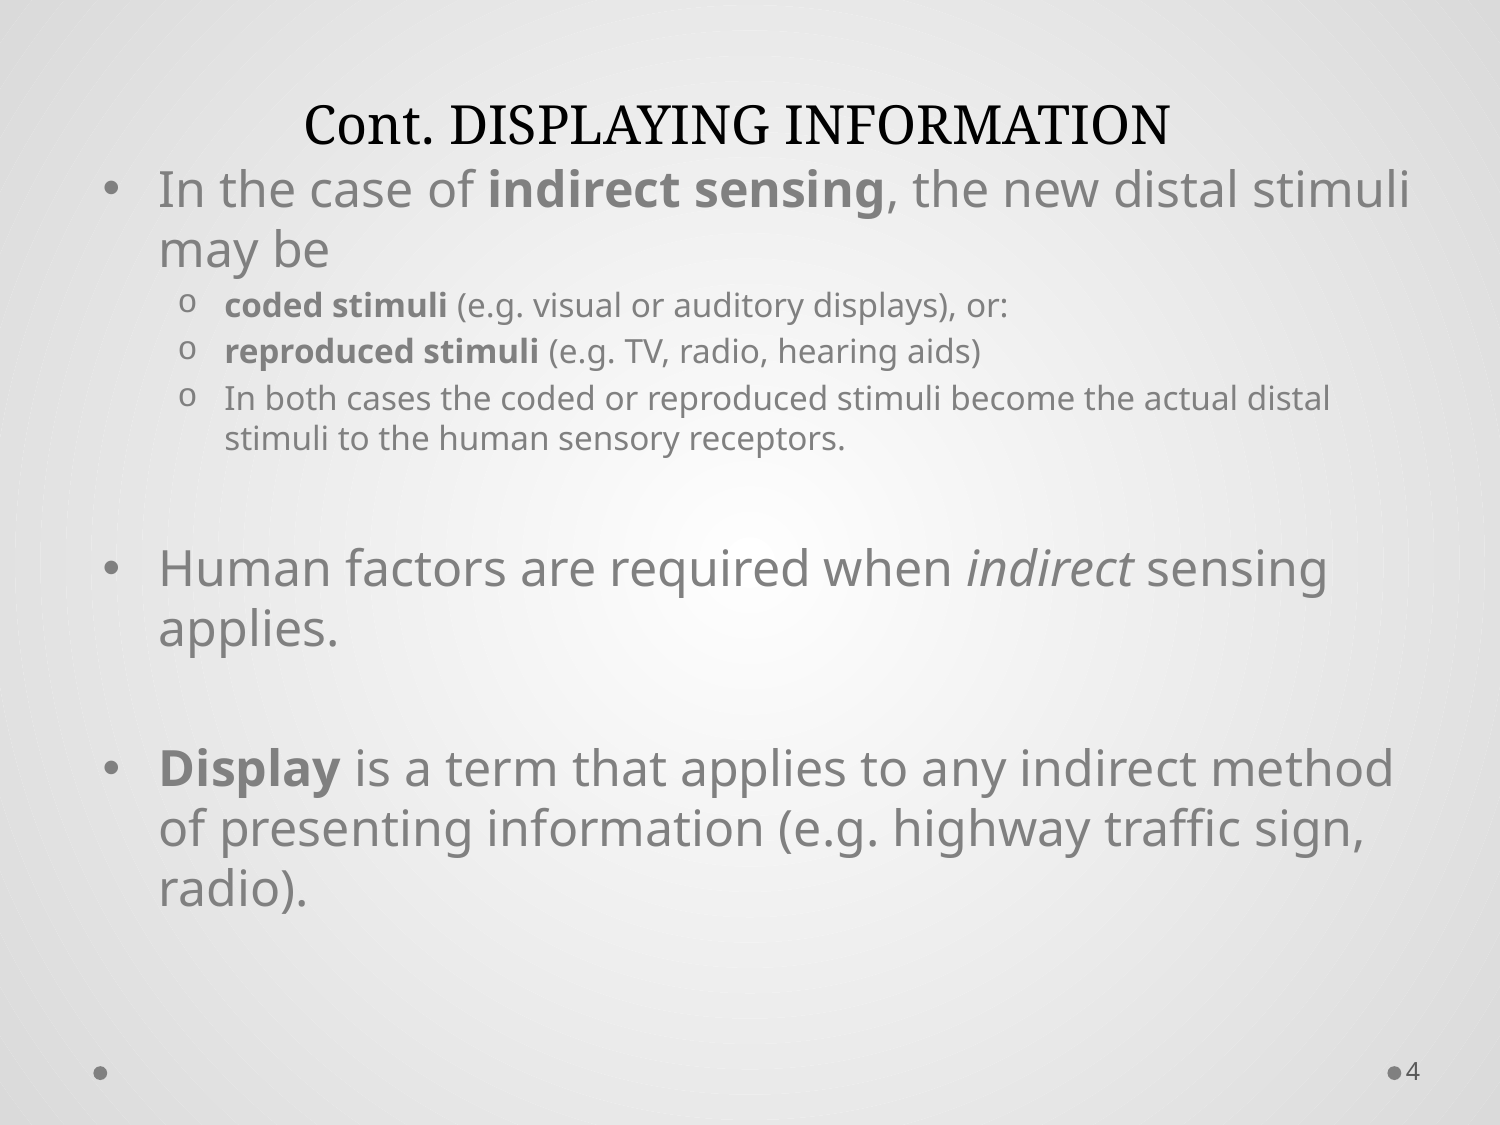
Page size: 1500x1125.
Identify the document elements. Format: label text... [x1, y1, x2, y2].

slide_number 4 [1401, 1042, 1494, 1103]
title Cont. DISPLAYING INFORMATION [62, 62, 1413, 163]
list In the case of indirect sensing, the new distal stimuli may be coded stimuli (e.g. visual or auditory displays), or: reproduced stimuli (e.g. TV, radio, hearing aids) In both cases the coded or reproduced stimuli become the actual distal stimuli to the human sensory receptors. Human factors are required when indirect sensing applies. Display is a term that applies to any indirect method of presenting information (e.g. highway traffic sign, radio). [87, 149, 1438, 1125]
